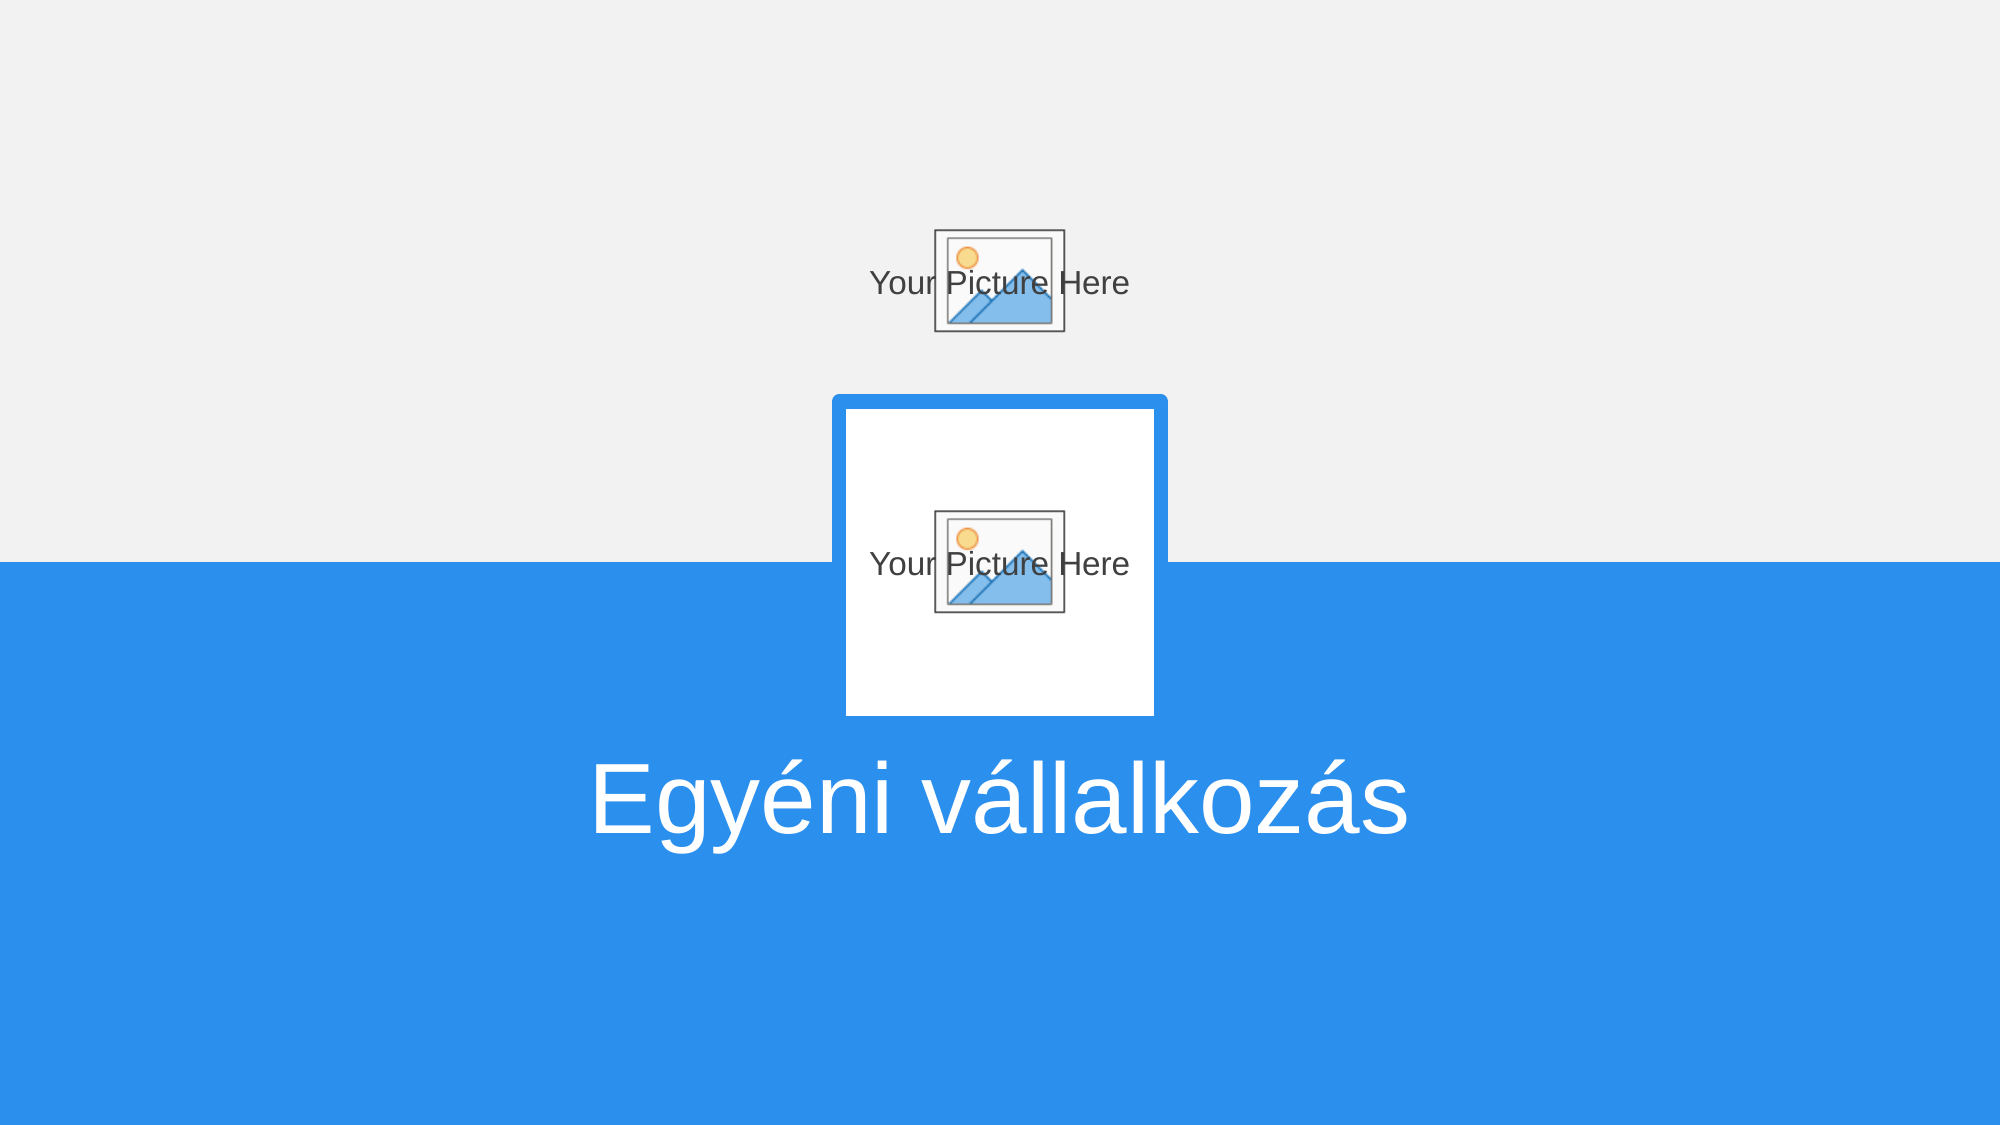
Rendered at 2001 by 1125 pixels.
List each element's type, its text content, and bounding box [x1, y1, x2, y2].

text_box Egyéni vállalkozás [0, 730, 2000, 857]
picture [0, 0, 2000, 717]
